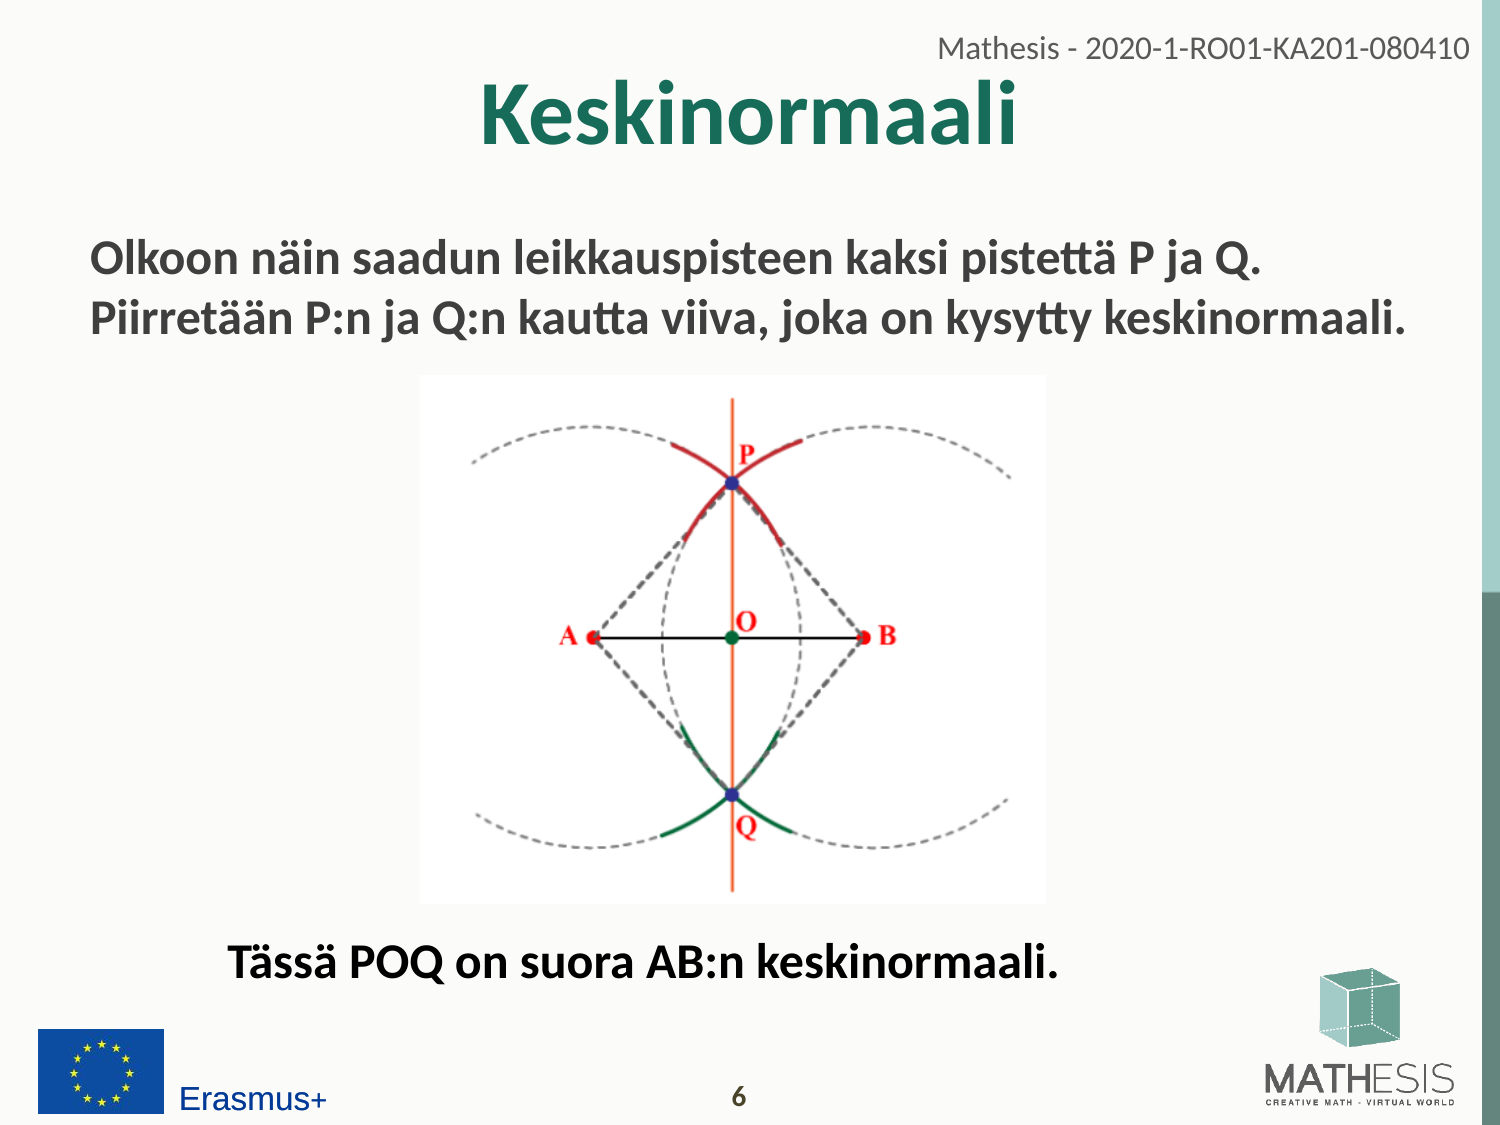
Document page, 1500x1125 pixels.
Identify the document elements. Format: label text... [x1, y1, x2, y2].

text_box Tässä POQ on suora AB:n keskinormaali. [212, 921, 1252, 997]
picture [418, 375, 1046, 904]
title Keskinormaali [75, 45, 1425, 216]
picture [38, 1029, 164, 1114]
list Olkoon näin saadun leikkauspisteen kaksi pistettä P ja Q. Piirretään P:n ja Q:n kautta viiva, joka on kysytty keskinormaali. [75, 216, 1425, 959]
